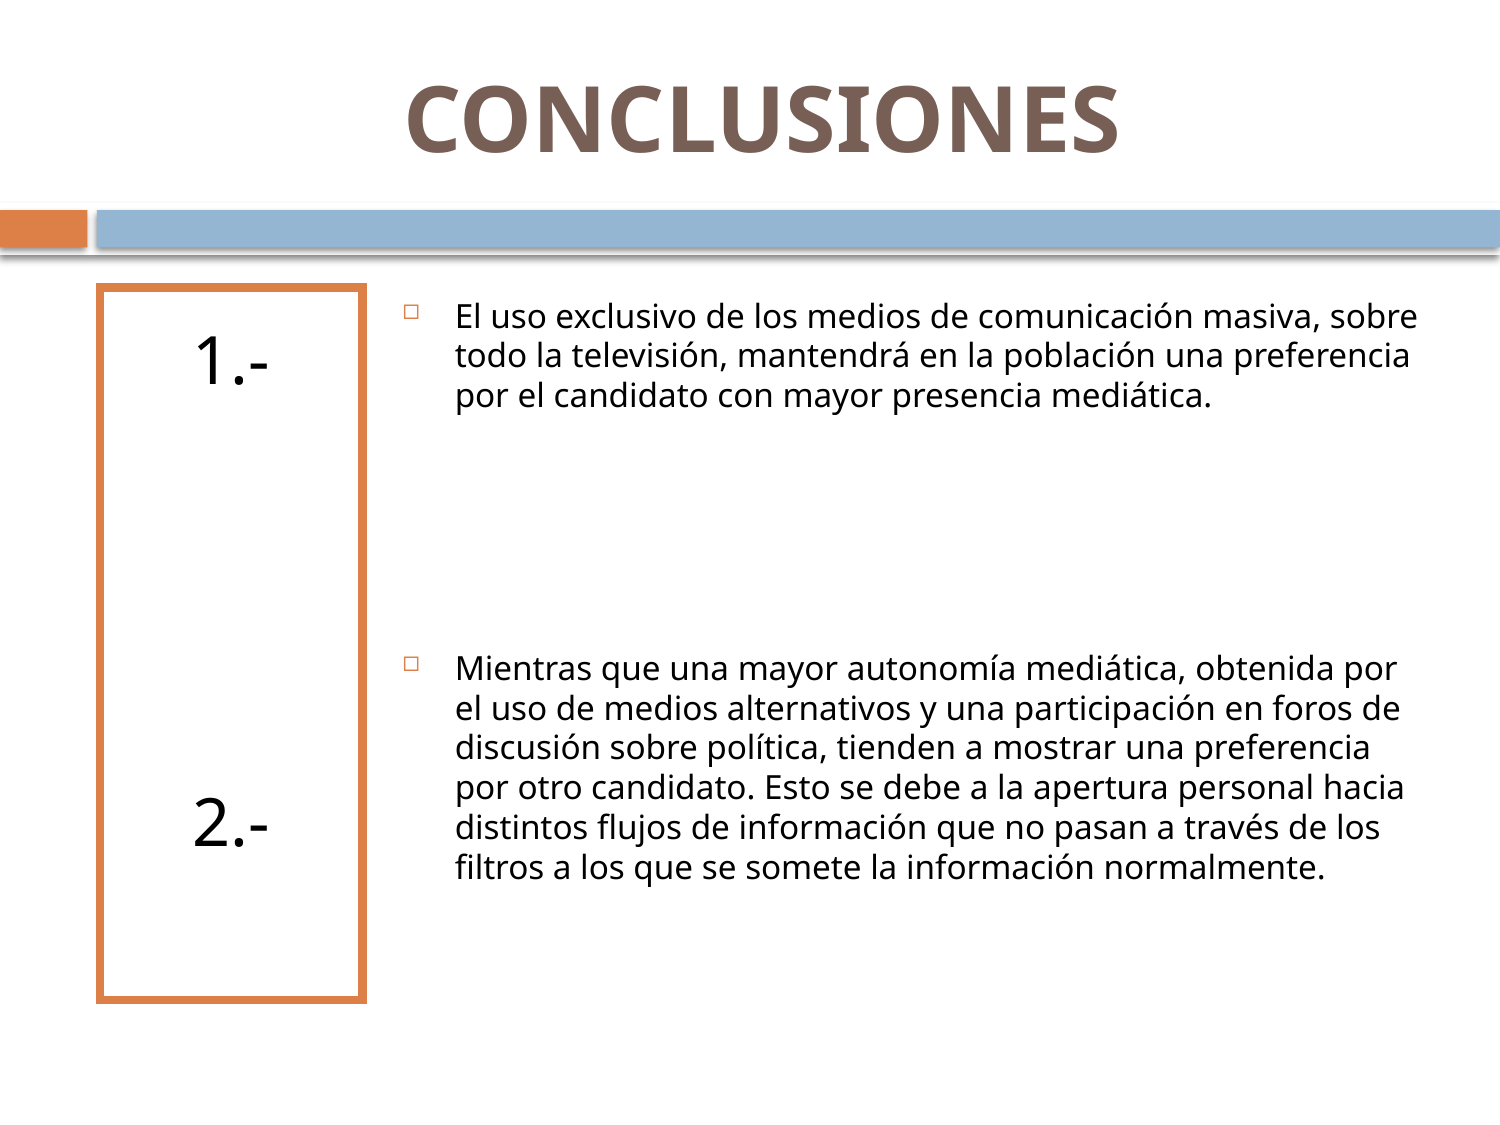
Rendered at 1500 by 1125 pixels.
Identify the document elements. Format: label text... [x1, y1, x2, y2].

list 1.- 2.- [96, 283, 367, 1004]
title CONCLUSIONES [99, 44, 1425, 188]
list El uso exclusivo de los medios de comunicación masiva, sobre todo la televisión, mantendrá en la población una preferencia por el candidato con mayor presencia mediática. Mientras que una mayor autonomía mediática, obtenida por el uso de medios alternativos y una participación en foros de discusión sobre política, tienden a mostrar una preferencia por otro candidato. Esto se debe a la apertura personal hacia distintos flujos de información que no pasan a través de los filtros a los que se somete la información normalmente. [387, 287, 1438, 1013]
